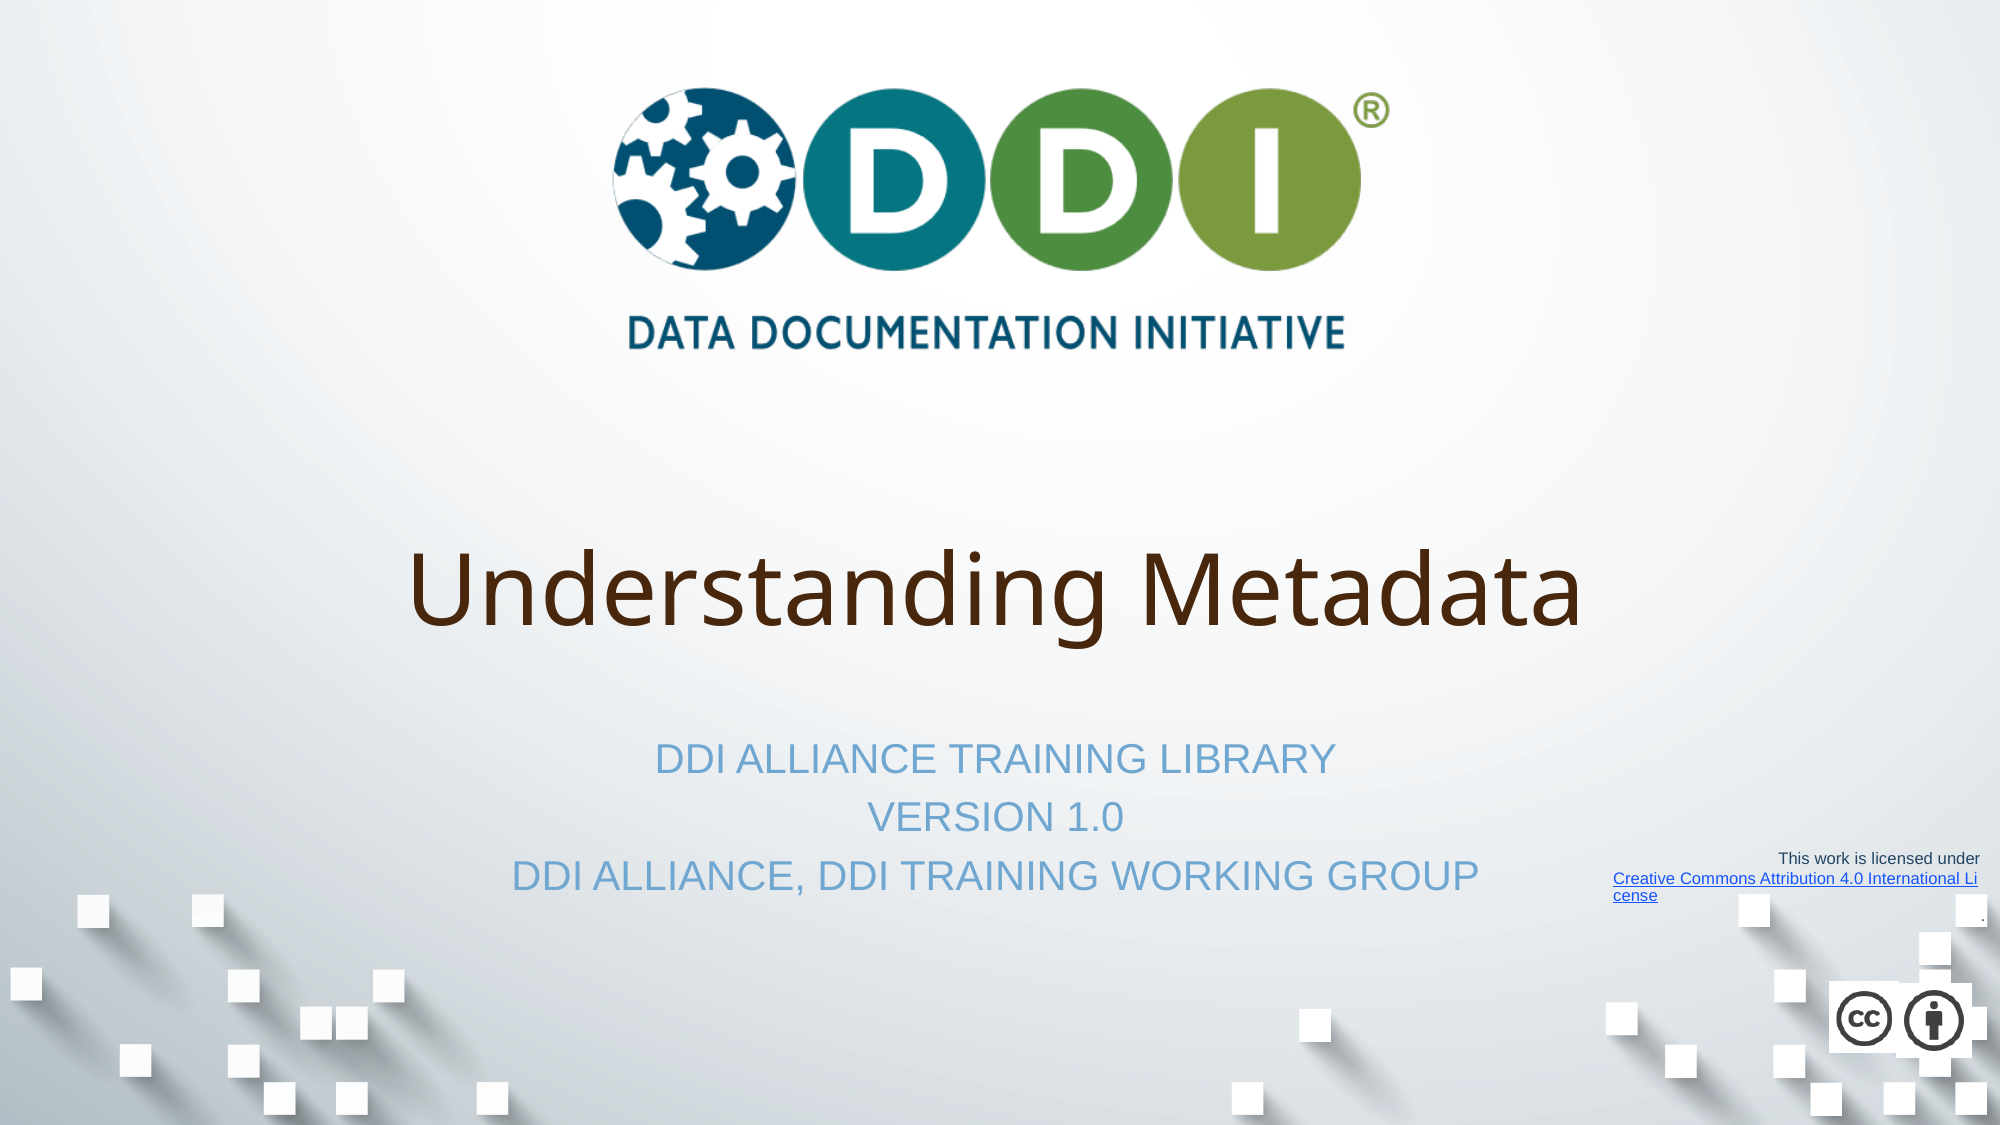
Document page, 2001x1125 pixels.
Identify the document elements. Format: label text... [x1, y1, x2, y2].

picture [0, 0, 2000, 1125]
title Understanding Metadata [66, 393, 1926, 654]
text_box This work is licensed under Creative Commons Attribution 4.0 International License. [1598, 840, 2000, 916]
subtitle DDI Alliance Training Library Version 1.0 DDI Alliance, DDI Training Working Group [66, 665, 1926, 841]
